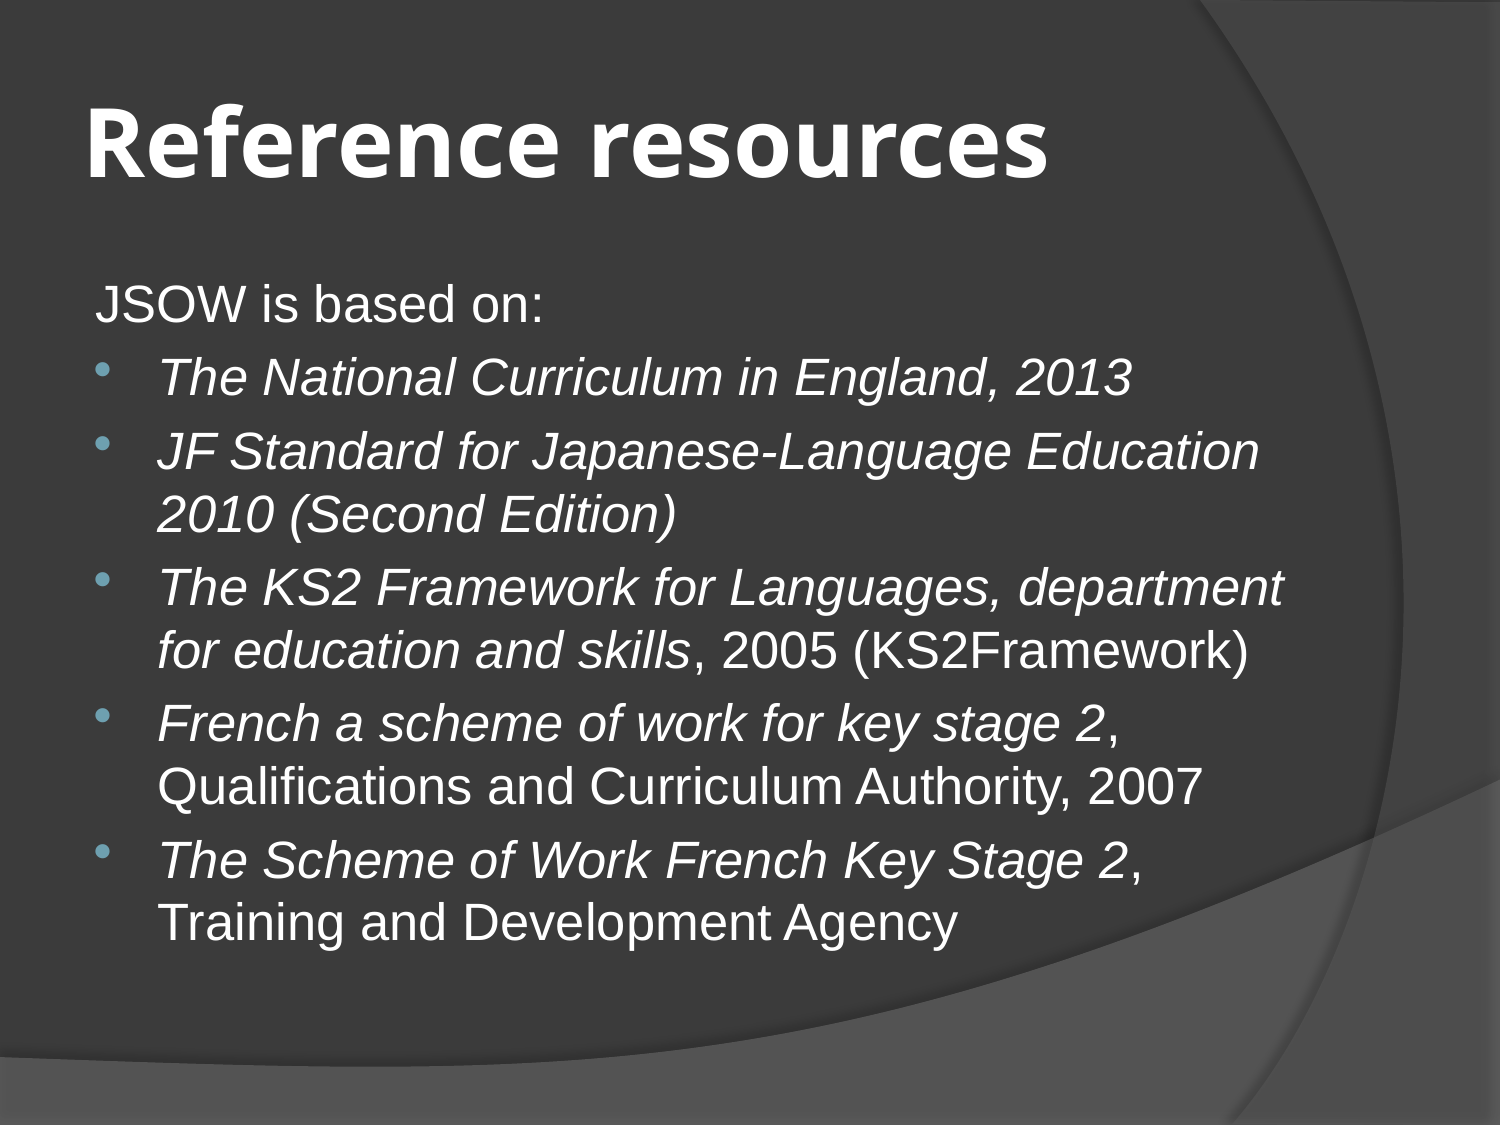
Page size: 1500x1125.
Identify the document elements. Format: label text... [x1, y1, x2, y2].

title Reference resources [75, 45, 1300, 233]
list JSOW is based on: The National Curriculum in England, 2013 JF Standard for Japanese-Language Education 2010 (Second Edition) The KS2 Framework for Languages, department for education and skills, 2005 (KS2Framework) French a scheme of work for key stage 2, Qualifications and Curriculum Authority, 2007 The Scheme of Work French Key Stage 2, Training and Development Agency [75, 262, 1300, 1005]
